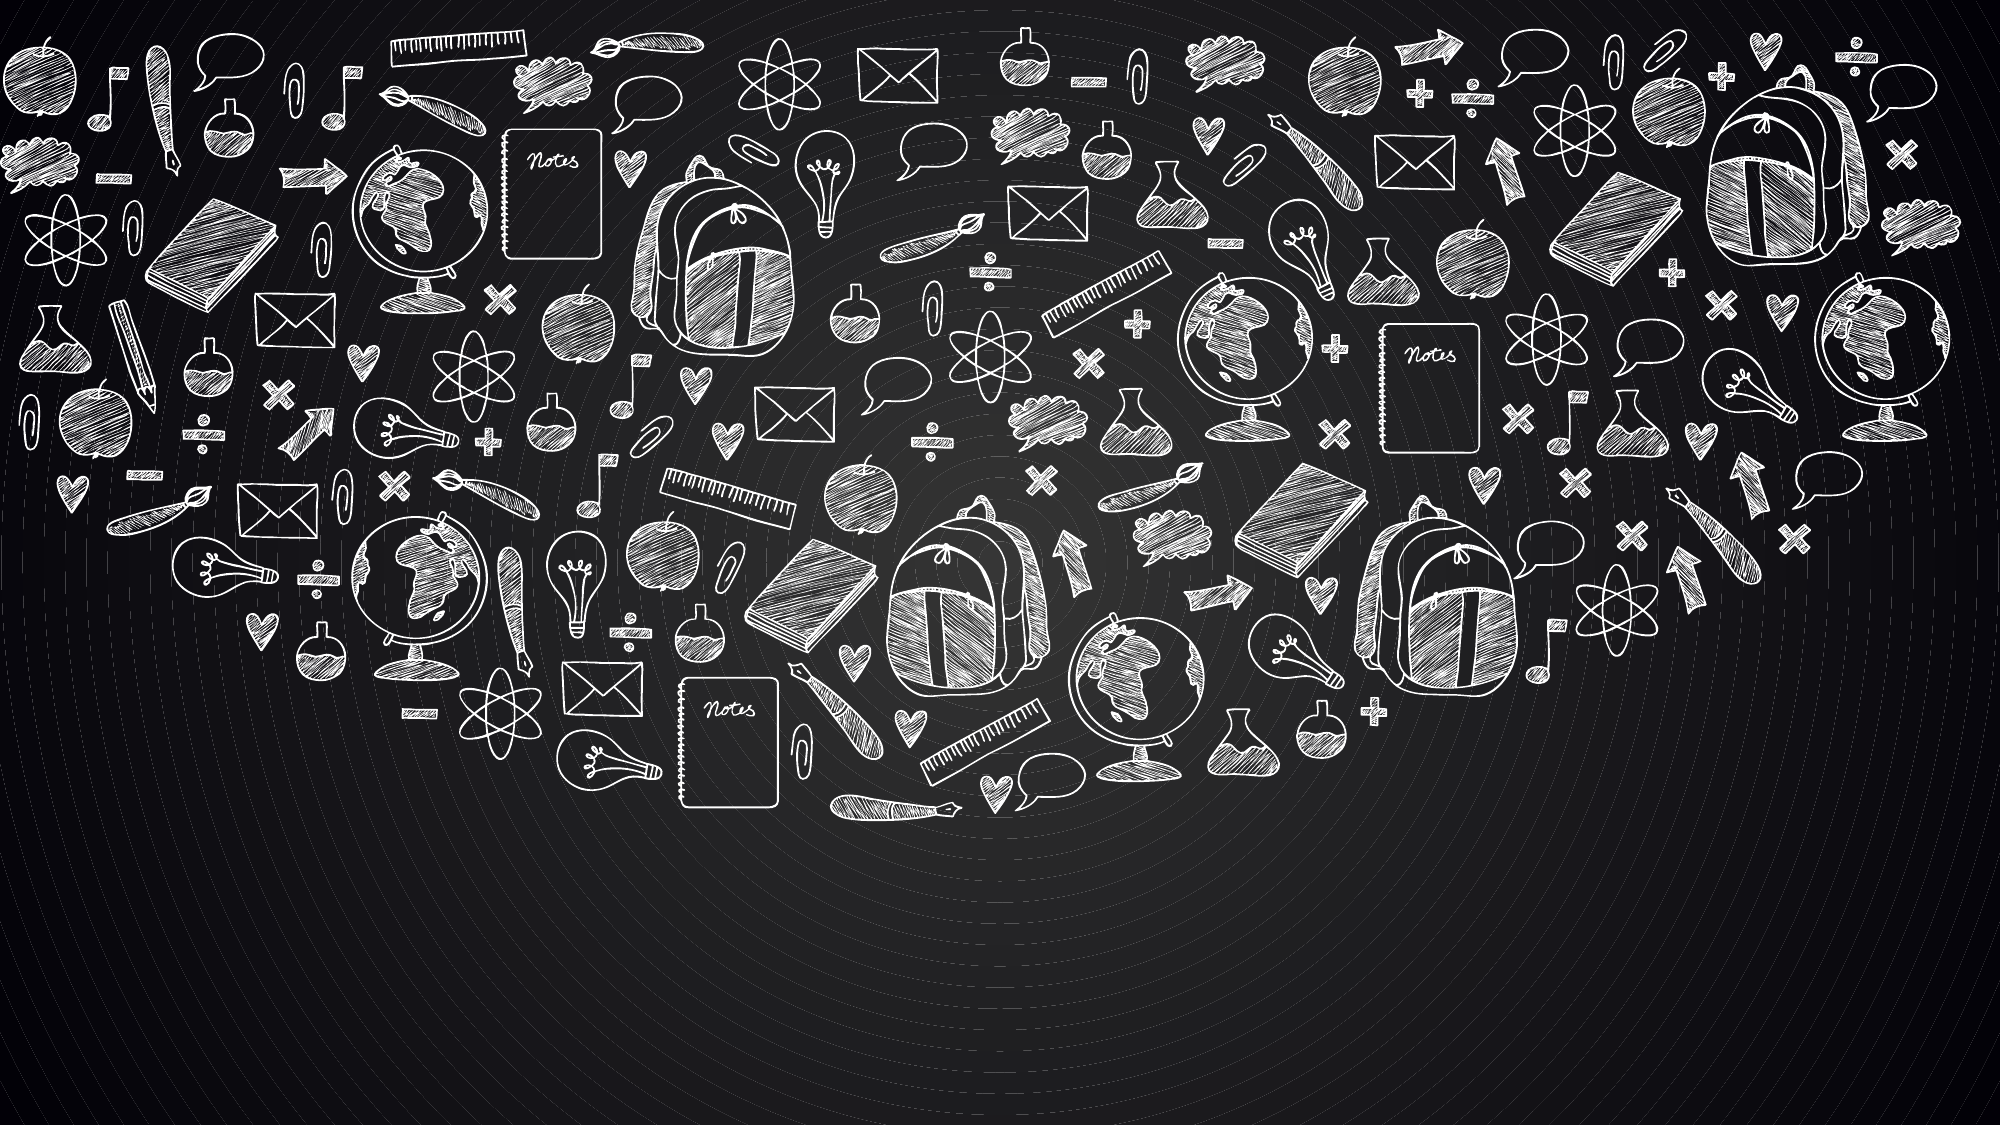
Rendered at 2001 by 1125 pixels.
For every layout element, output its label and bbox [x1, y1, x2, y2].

text_box [609, 627, 653, 639]
text_box [556, 729, 663, 791]
text_box [1613, 318, 1685, 378]
text_box [3, 36, 77, 118]
text_box [203, 98, 255, 158]
text_box [1025, 465, 1058, 497]
text_box [401, 708, 438, 720]
text_box [886, 494, 1051, 697]
text_box [790, 723, 813, 780]
text_box [624, 612, 637, 625]
text_box [1041, 250, 1173, 339]
text_box [546, 530, 607, 639]
text_box [787, 662, 884, 760]
text_box [1378, 322, 1481, 454]
text_box [1850, 36, 1863, 50]
text_box [879, 213, 985, 264]
text_box [984, 251, 997, 265]
text_box [277, 407, 335, 462]
text_box [919, 697, 1052, 787]
text_box [969, 267, 1012, 279]
text_box [1296, 699, 1347, 759]
text_box [687, 475, 693, 486]
text_box [1766, 294, 1800, 333]
text_box [1307, 36, 1382, 118]
text_box [1451, 93, 1495, 105]
text_box [1132, 509, 1213, 568]
text_box [629, 415, 674, 459]
text_box [1097, 462, 1204, 513]
text_box [236, 483, 319, 539]
text_box [121, 200, 144, 257]
text_box [860, 356, 933, 416]
text_box [659, 467, 797, 531]
text_box [1406, 78, 1434, 108]
text_box [1880, 198, 1962, 257]
text_box [18, 393, 41, 451]
text_box [1705, 64, 1870, 267]
text_box [1267, 113, 1364, 212]
text_box [1729, 451, 1771, 521]
text_box [983, 281, 995, 292]
text_box [1466, 78, 1480, 91]
text_box [614, 150, 647, 188]
text_box [941, 751, 949, 762]
text_box [1176, 272, 1314, 442]
text_box [311, 589, 322, 600]
text_box [589, 32, 705, 59]
text_box [497, 546, 534, 678]
text_box [829, 283, 881, 344]
text_box [824, 454, 898, 535]
text_box [1360, 696, 1388, 727]
text_box [171, 536, 279, 598]
text_box [609, 353, 653, 419]
text_box [1436, 218, 1510, 300]
text_box [1468, 466, 1502, 505]
text_box [1778, 523, 1811, 555]
text_box [245, 613, 279, 651]
text_box [483, 284, 517, 316]
text_box [378, 85, 487, 137]
text_box [1222, 143, 1267, 187]
text_box [1666, 546, 1707, 615]
text_box [1708, 62, 1736, 92]
text_box [541, 283, 616, 365]
text_box [331, 468, 354, 526]
text_box [1497, 28, 1570, 88]
text_box [24, 194, 108, 287]
text_box [1856, 371, 1869, 383]
text_box [1701, 347, 1799, 424]
text_box [1866, 63, 1938, 123]
text_box [794, 130, 856, 239]
text_box [1602, 34, 1625, 91]
text_box [1081, 120, 1132, 180]
text_box [56, 475, 90, 514]
text_box [576, 453, 619, 519]
text_box [896, 122, 968, 182]
text_box [1525, 618, 1568, 684]
text_box [1501, 403, 1535, 435]
text_box [1353, 494, 1518, 697]
text_box [183, 337, 234, 398]
text_box [1007, 185, 1089, 242]
text_box [630, 154, 795, 357]
text_box [1404, 346, 1456, 364]
text_box [1207, 237, 1244, 249]
text_box [1835, 52, 1878, 64]
text_box [1126, 48, 1149, 105]
text_box [126, 469, 164, 481]
text_box [737, 38, 821, 131]
text_box [1247, 613, 1345, 690]
text_box [312, 559, 325, 572]
text_box [145, 45, 182, 177]
text_box [1885, 139, 1918, 170]
text_box [1067, 612, 1205, 783]
text_box [95, 173, 133, 185]
text_box [1183, 574, 1254, 612]
text_box [433, 610, 445, 622]
text_box [1658, 258, 1686, 288]
text_box [310, 221, 333, 278]
text_box [1099, 387, 1173, 457]
text_box [1234, 462, 1369, 579]
text_box [711, 422, 745, 461]
text_box [432, 330, 516, 423]
text_box [925, 451, 936, 462]
text_box [432, 469, 541, 521]
text_box [1615, 520, 1649, 552]
text_box [353, 397, 460, 460]
text_box [1849, 66, 1861, 77]
text_box [1575, 563, 1659, 657]
text_box [1185, 35, 1266, 93]
text_box [561, 661, 644, 717]
text_box [394, 244, 407, 255]
text_box [1052, 529, 1093, 599]
text_box [1749, 32, 1783, 71]
text_box [949, 310, 1032, 404]
text_box [378, 470, 411, 502]
text_box [856, 47, 939, 104]
text_box [193, 33, 265, 92]
text_box [990, 107, 1071, 166]
text_box [754, 386, 836, 443]
text_box [87, 66, 130, 132]
text_box [1814, 272, 1951, 442]
text_box [715, 541, 746, 594]
text_box [830, 794, 963, 822]
text_box [1704, 289, 1738, 321]
text_box [1318, 419, 1351, 450]
text_box [1070, 76, 1108, 88]
text_box [1643, 29, 1688, 73]
text_box [1791, 451, 1864, 510]
text_box [626, 511, 700, 592]
text_box [744, 538, 879, 654]
text_box [1505, 293, 1589, 386]
text_box [351, 144, 489, 315]
text_box [1072, 348, 1106, 380]
text_box [108, 299, 157, 415]
text_box [1549, 171, 1684, 287]
text_box [1207, 708, 1281, 777]
text_box [1218, 371, 1232, 383]
text_box [351, 511, 488, 682]
text_box [1466, 108, 1477, 119]
text_box [197, 444, 208, 455]
text_box [254, 292, 336, 349]
text_box [19, 305, 92, 374]
text_box [703, 700, 756, 719]
text_box [1124, 309, 1151, 339]
text_box [513, 56, 593, 114]
text_box [894, 709, 928, 749]
text_box [474, 427, 502, 457]
text_box [1136, 160, 1209, 230]
text_box [1665, 487, 1762, 585]
text_box [390, 29, 528, 68]
text_box [1513, 520, 1585, 580]
text_box [838, 644, 872, 683]
text_box [926, 422, 939, 435]
text_box [500, 128, 603, 260]
text_box [1192, 117, 1226, 156]
text_box [1684, 422, 1718, 461]
text_box [278, 158, 348, 195]
text_box [144, 198, 279, 314]
text_box [1533, 84, 1617, 177]
text_box [980, 775, 1013, 814]
text_box [347, 344, 380, 383]
text_box [1596, 389, 1670, 458]
text_box [728, 134, 780, 167]
text_box [1304, 576, 1338, 615]
text_box [1063, 303, 1070, 314]
text_box [197, 414, 211, 427]
text_box [921, 280, 944, 337]
text_box [321, 65, 364, 131]
text_box [297, 574, 340, 587]
text_box [0, 136, 80, 195]
text_box [58, 378, 133, 460]
text_box [1347, 237, 1420, 307]
text_box [459, 667, 542, 760]
text_box [283, 62, 305, 119]
text_box [527, 152, 579, 170]
text_box [182, 429, 226, 441]
text_box [999, 27, 1050, 87]
text_box [1268, 198, 1335, 301]
text_box [911, 436, 954, 449]
text_box [1394, 28, 1464, 66]
text_box [1546, 390, 1589, 456]
text_box [611, 75, 683, 135]
text_box [1373, 134, 1456, 191]
text_box [526, 392, 577, 452]
text_box [1321, 334, 1349, 364]
text_box [674, 603, 725, 663]
text_box [296, 621, 347, 682]
text_box [623, 642, 635, 653]
text_box [677, 676, 779, 809]
text_box [680, 367, 713, 405]
text_box [1632, 67, 1706, 148]
text_box [1014, 752, 1087, 812]
text_box [1485, 137, 1526, 206]
text_box [1008, 395, 1089, 453]
text_box [106, 485, 212, 536]
text_box [262, 379, 295, 411]
text_box [1559, 467, 1592, 498]
text_box [1110, 711, 1123, 723]
